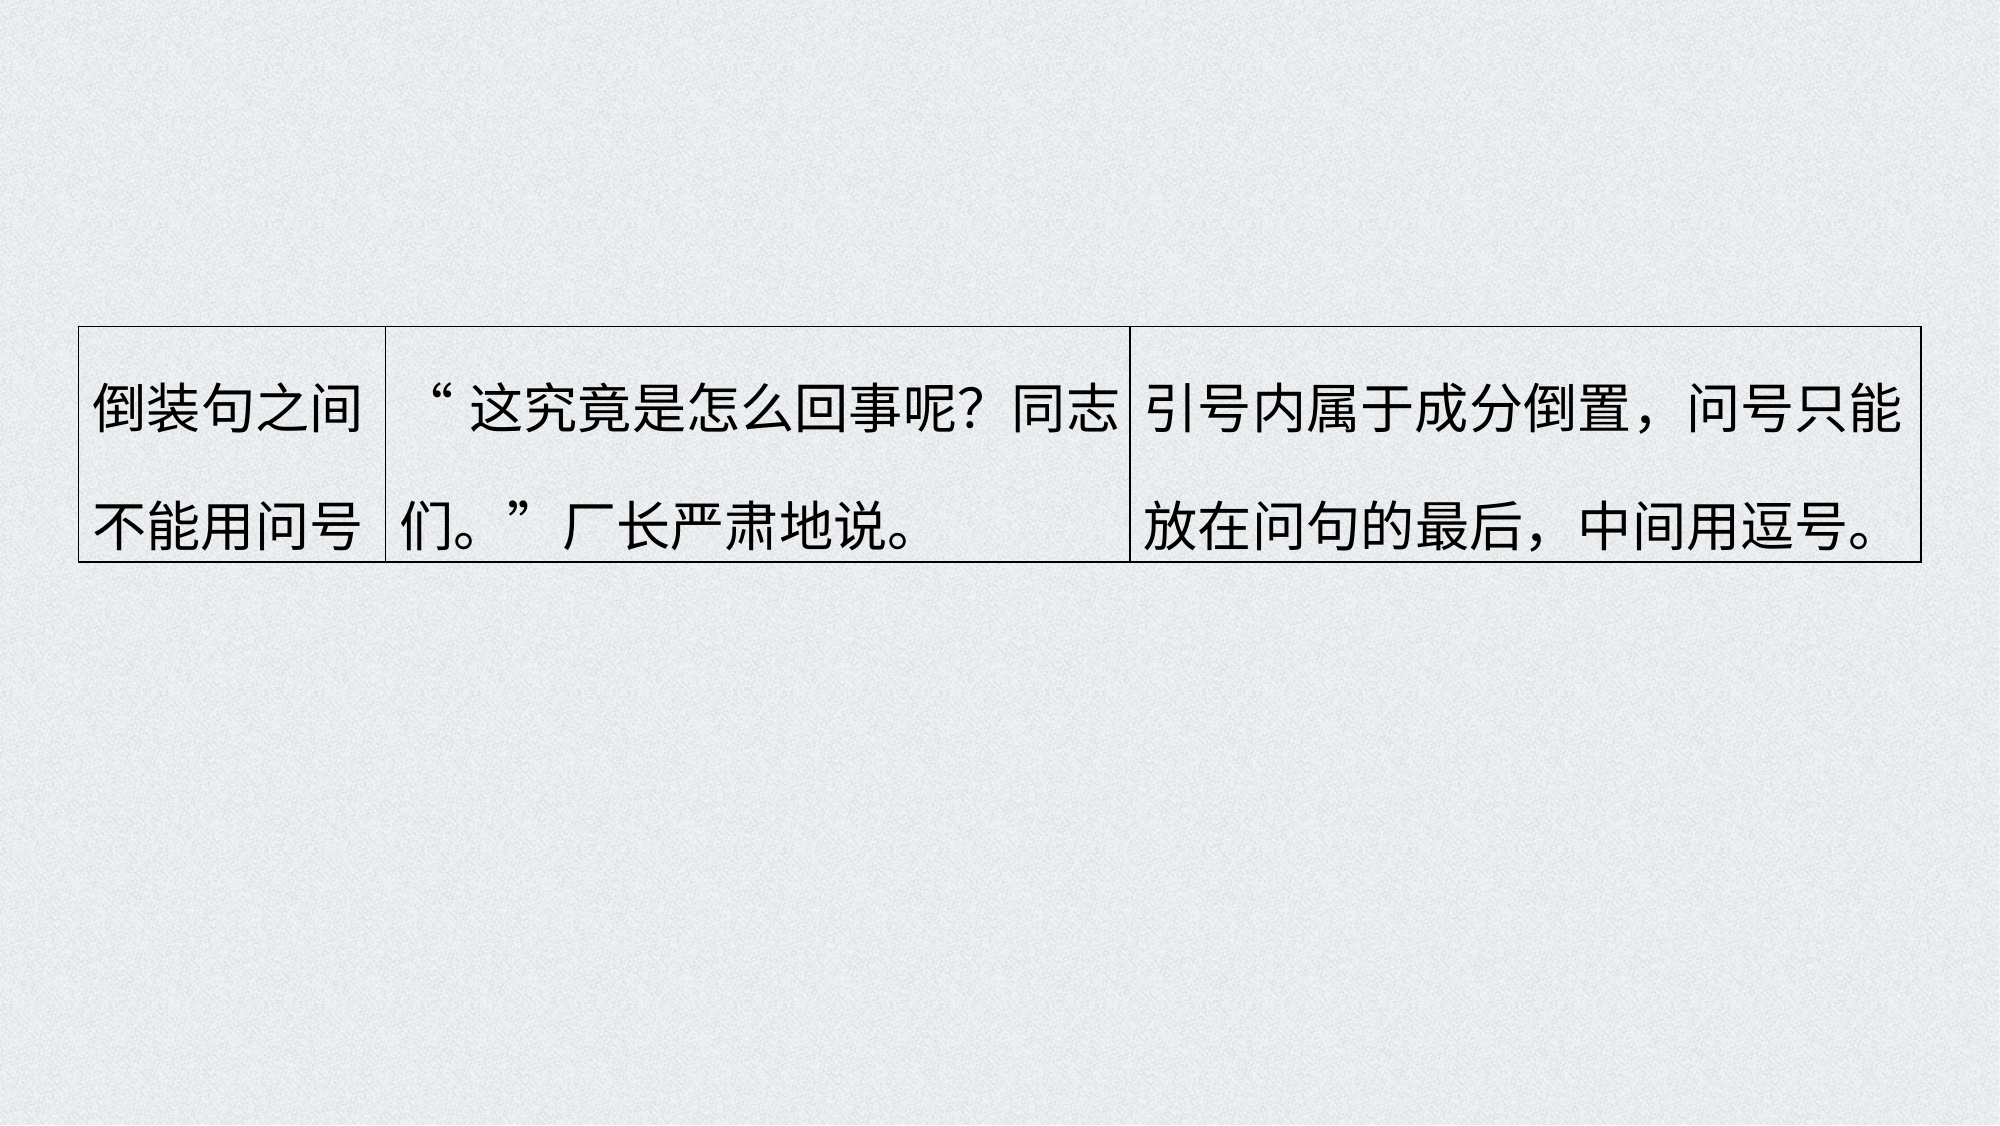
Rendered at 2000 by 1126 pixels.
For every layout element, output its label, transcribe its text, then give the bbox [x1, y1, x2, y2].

table_header 倒装句之间不能用问号 [79, 327, 385, 561]
picture [0, 0, 2000, 1125]
table_header “这究竟是怎么回事呢？同志们。”厂长严肃地说。 [386, 327, 1129, 561]
table_header 引号内属于成分倒置，问号只能放在问句的最后，中间用逗号。 [1131, 327, 1920, 561]
